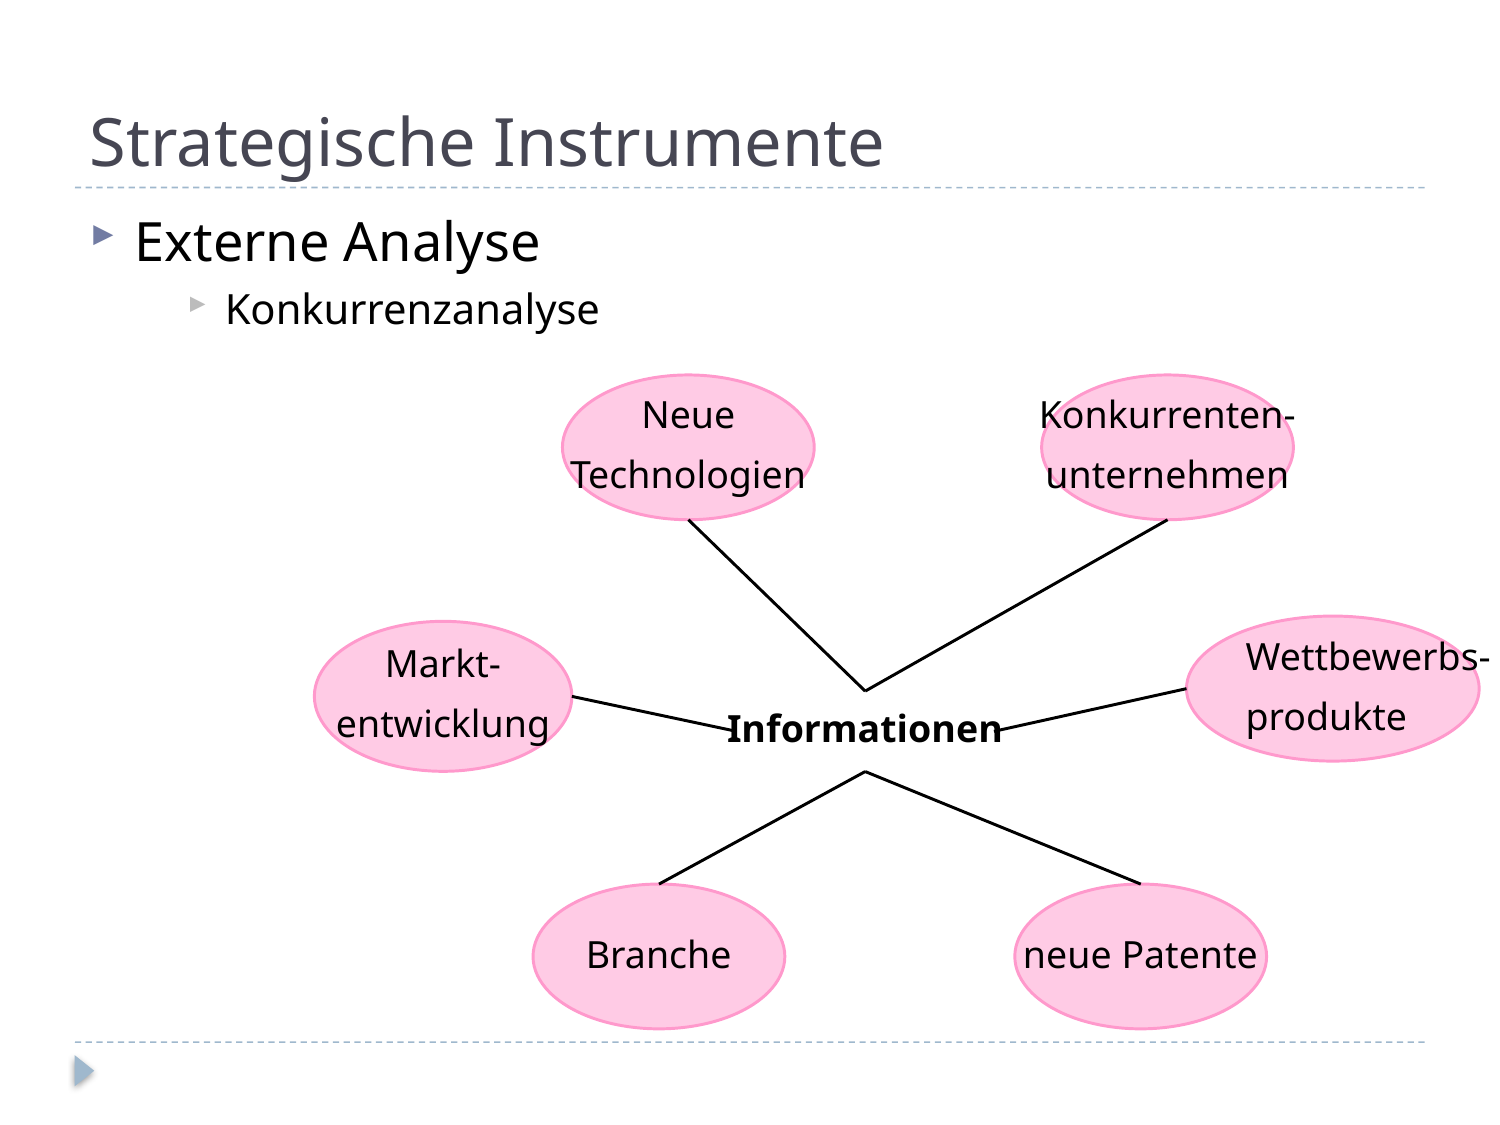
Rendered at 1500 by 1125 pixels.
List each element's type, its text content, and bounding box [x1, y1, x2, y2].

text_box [865, 520, 1168, 691]
text_box Branche [533, 884, 785, 1029]
text_box Informationen [736, 702, 995, 772]
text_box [658, 772, 866, 884]
text_box Markt- entwicklung [314, 621, 572, 772]
list Externe Analyse Konkurrenzanalyse [75, 200, 1425, 1006]
title Strategische Instrumente [75, 24, 1425, 188]
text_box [995, 688, 1186, 732]
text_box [866, 772, 1142, 884]
text_box Neue Technologien [562, 374, 815, 520]
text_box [688, 520, 865, 691]
text_box neue Patente [1014, 884, 1267, 1029]
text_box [572, 696, 736, 732]
text_box Wettbewerbs- produkte [1186, 616, 1480, 762]
text_box Konkurrenten- unternehmen [1041, 374, 1294, 520]
